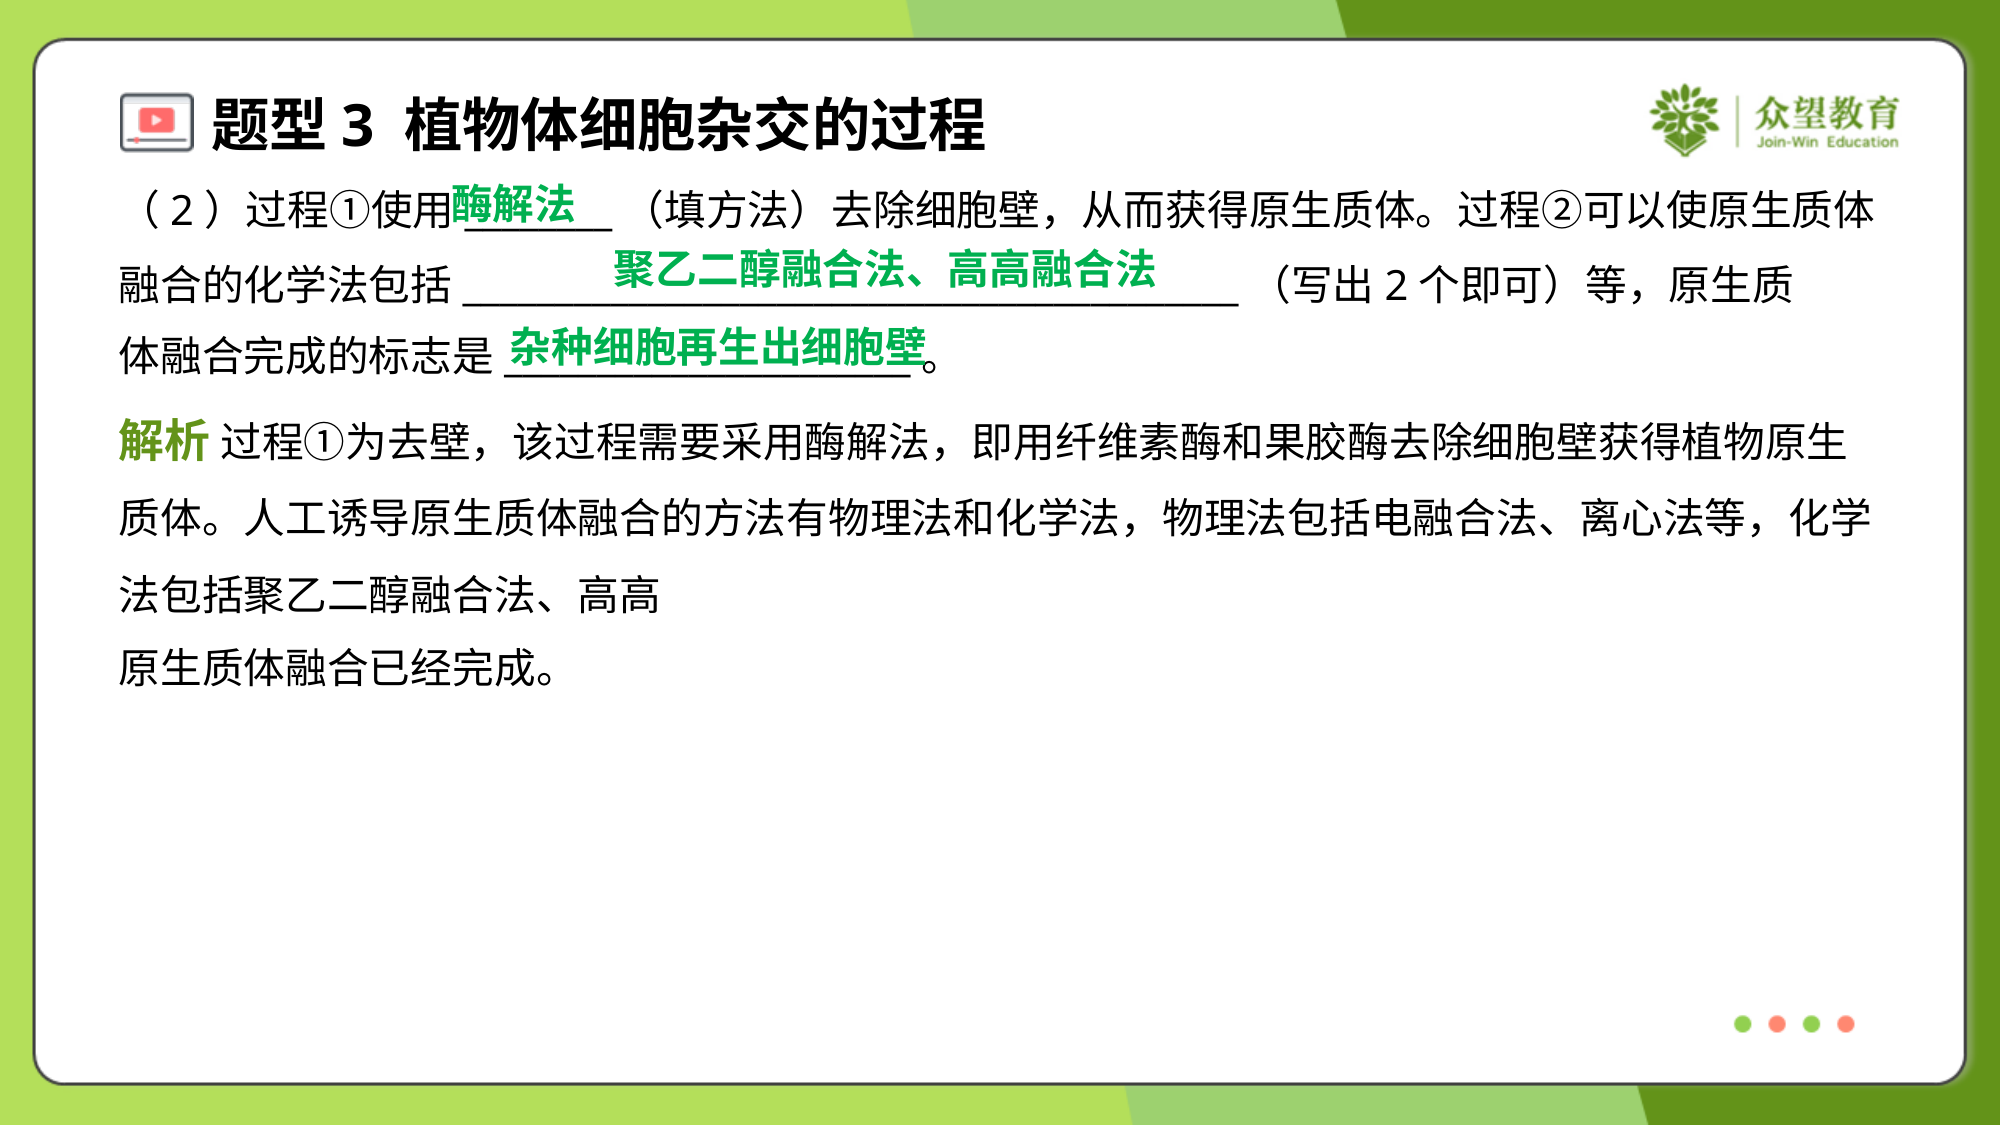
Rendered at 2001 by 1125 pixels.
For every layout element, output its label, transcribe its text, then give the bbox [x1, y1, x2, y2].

picture [0, 0, 2000, 1125]
text_box （2）过程①使用________（填方法）去除细胞壁，从而获得原生质体。过程②可以使原生质体 融合的化学法包括__________________________________________（写出2个即可）等，原生质 体融合完成的标志是______________________。 [118, 158, 1883, 373]
text_box 酶解法 [436, 152, 592, 220]
text_box 杂种细胞再生出细胞壁 [495, 299, 942, 364]
